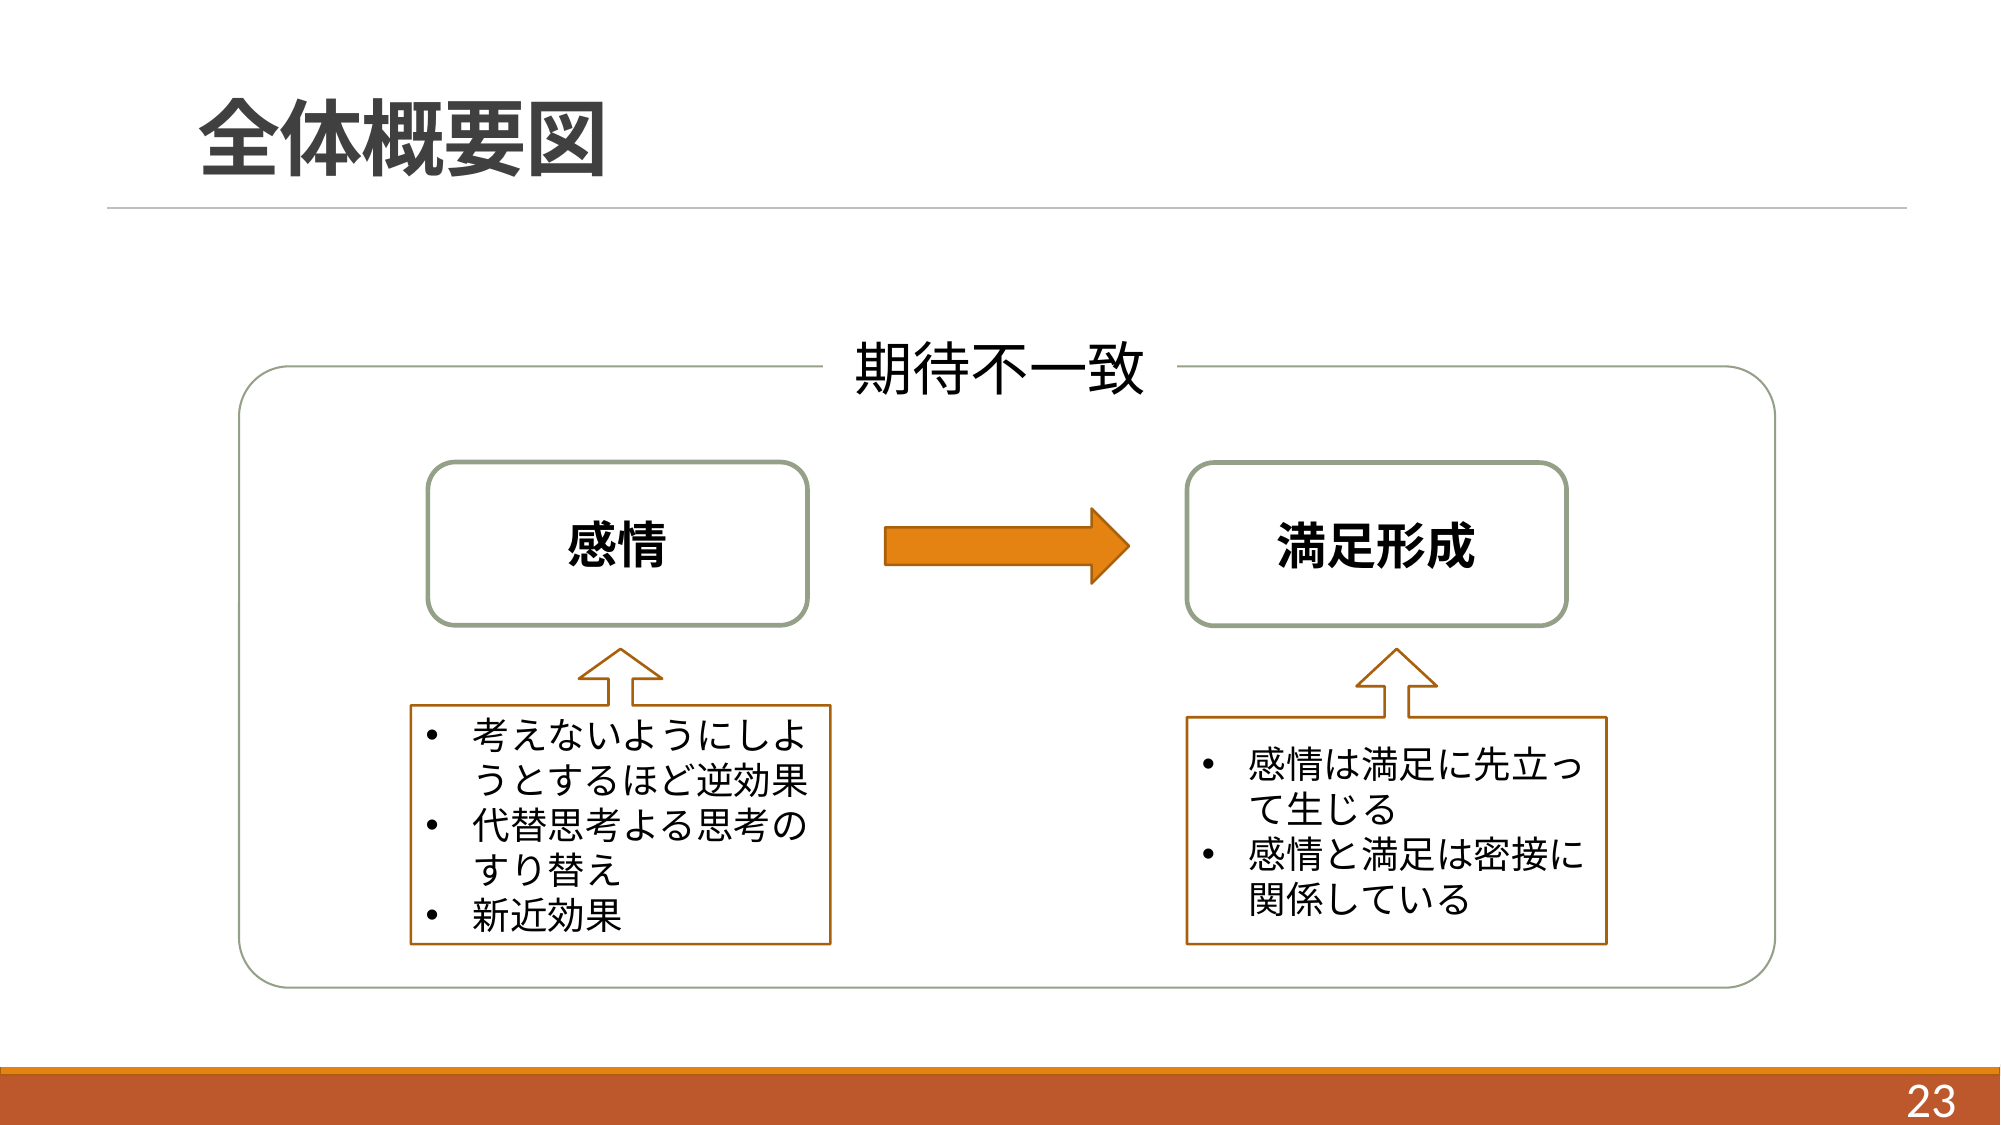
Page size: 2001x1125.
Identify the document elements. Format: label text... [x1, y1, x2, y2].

title 全体概要図 [182, 15, 1833, 194]
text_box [238, 291, 1776, 989]
slide_number 23 [1756, 1067, 1972, 1125]
